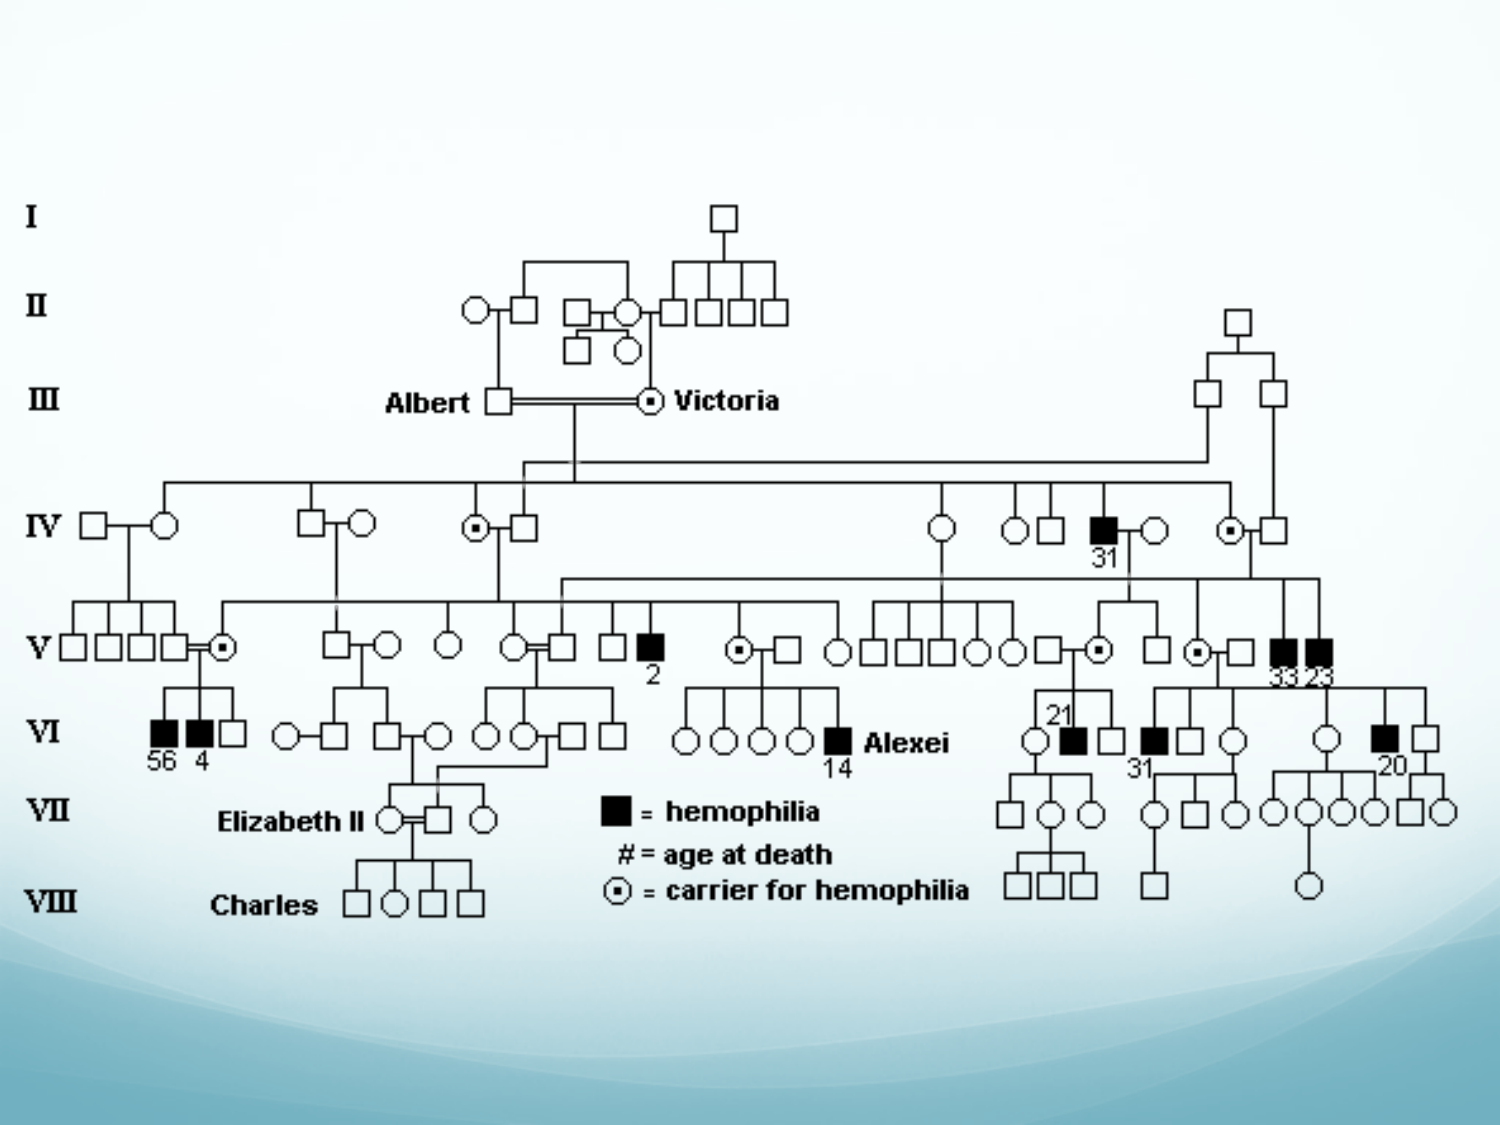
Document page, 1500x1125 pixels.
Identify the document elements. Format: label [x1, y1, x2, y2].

picture [21, 198, 1464, 932]
